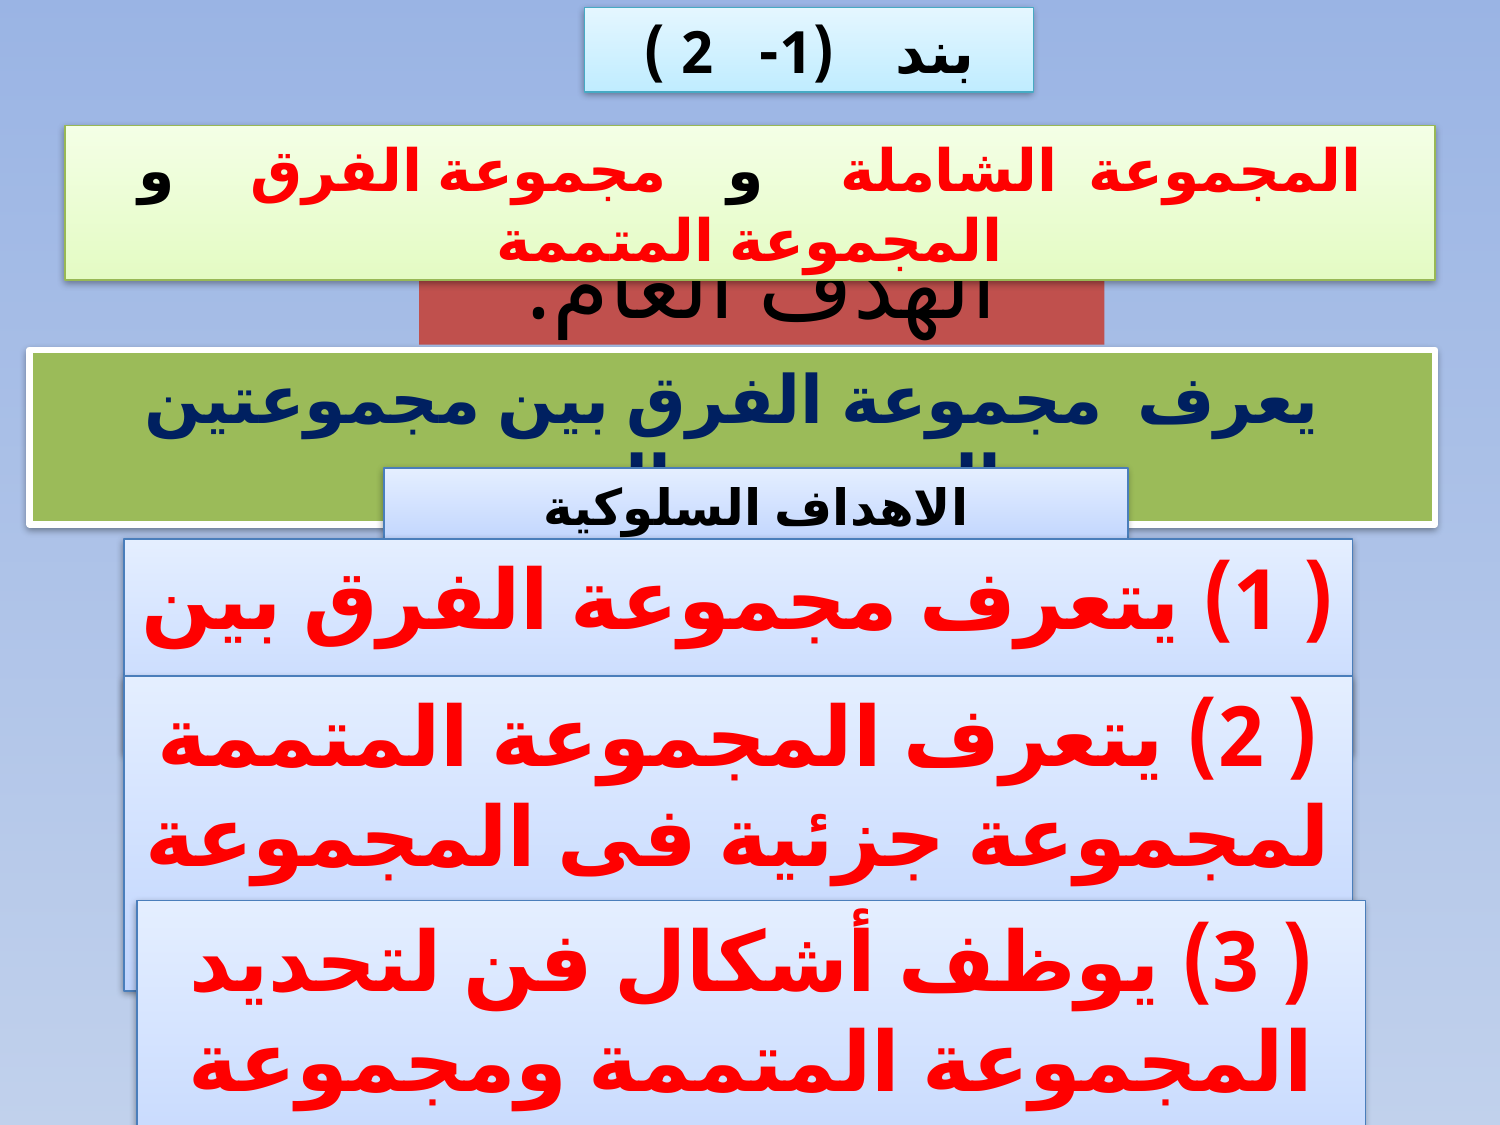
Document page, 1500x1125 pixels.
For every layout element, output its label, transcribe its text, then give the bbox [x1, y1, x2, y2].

text_box الهدف العام: [419, 289, 1105, 345]
text_box بند (1- 2 ) [584, 7, 1034, 93]
text_box ( 1) يتعرف مجموعة الفرق بين مجموعتين [123, 538, 1353, 675]
text_box الاهداف السلوكية [383, 467, 1129, 536]
text_box المجموعة الشاملة و مجموعة الفرق و المجموعة المتممة [64, 125, 1436, 281]
text_box يعرف مجموعة الفرق بين مجموعتين والمجموعة المتممة [26, 347, 1438, 528]
text_box ( 3) يوظف أشكال فن لتحديد المجموعة المتممة ومجموعة الفرق [136, 900, 1366, 1125]
text_box ( 2) يتعرف المجموعة المتممة لمجموعة جزئية فى المجموعة الشاملة [123, 675, 1353, 992]
